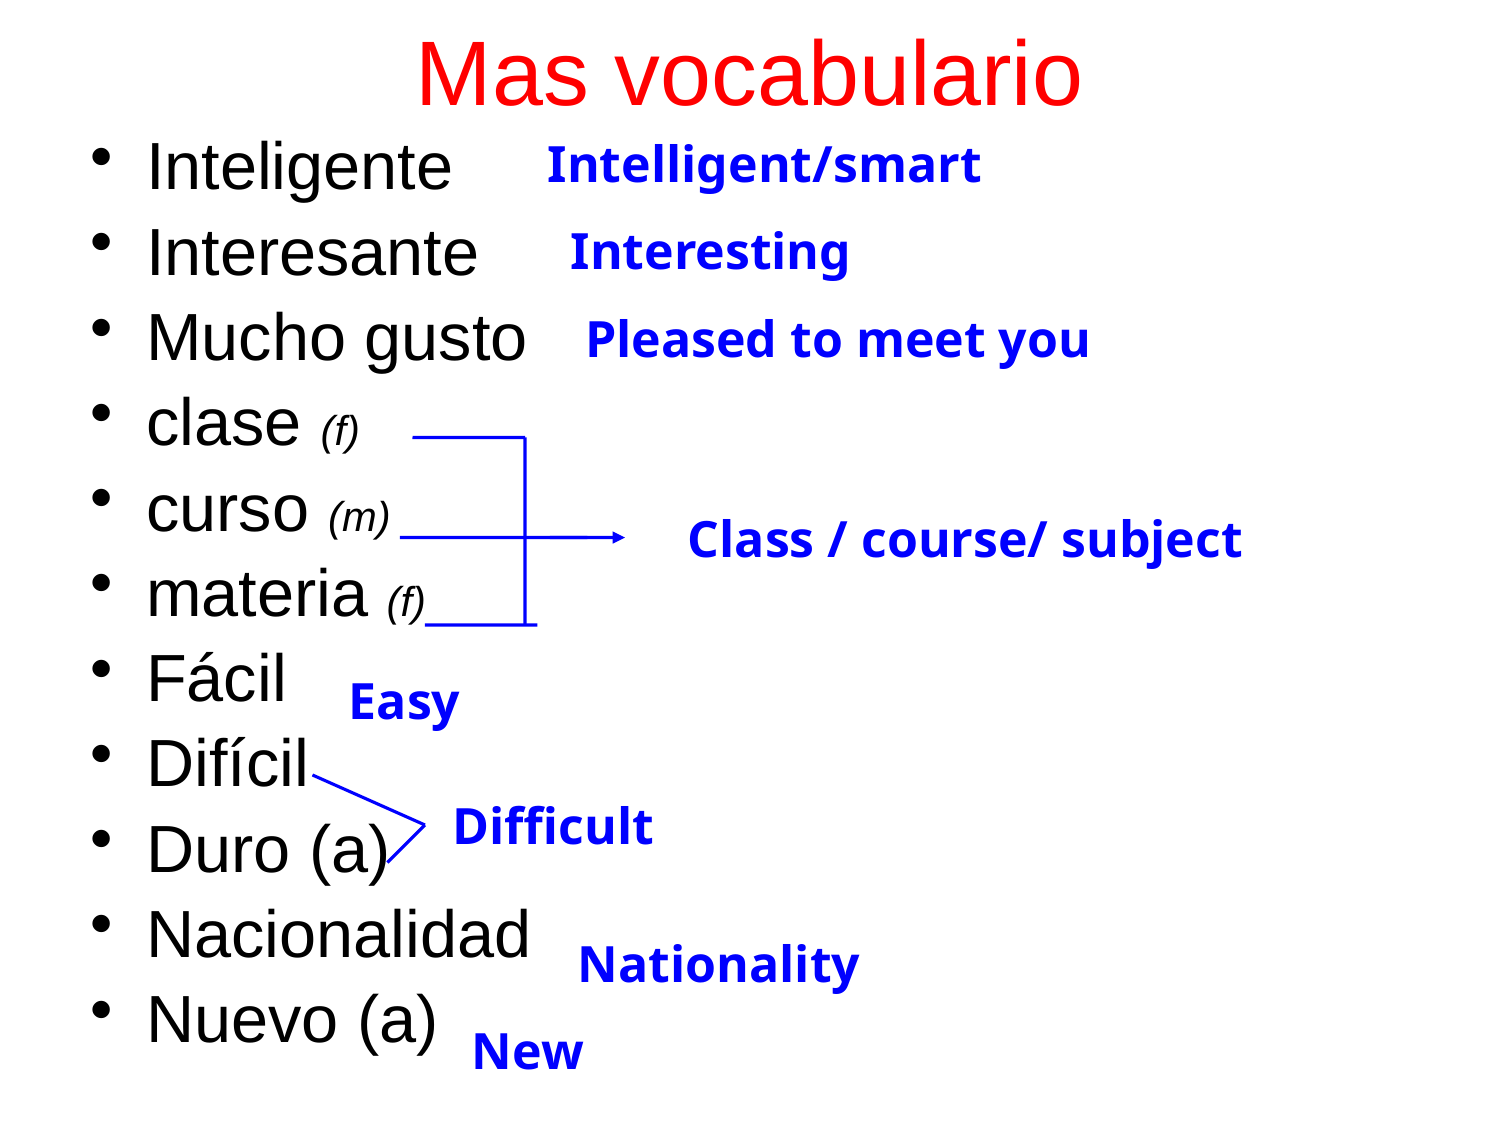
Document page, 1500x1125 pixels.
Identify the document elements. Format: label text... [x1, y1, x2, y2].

text_box Difficult [437, 787, 683, 863]
text_box Intelligent/smart [532, 124, 997, 200]
text_box New [457, 1012, 599, 1088]
text_box Nationality [563, 924, 876, 1000]
text_box [549, 531, 625, 544]
text_box Class / course/ subject [673, 499, 1259, 575]
text_box Interesting [555, 212, 867, 288]
text_box Easy [334, 662, 476, 738]
text_box Pleased to meet you [570, 299, 1107, 375]
list Inteligente Interesante Mucho gusto clase (f) curso (m) materia (f) Fácil Difícil Duro (a) Nacionalidad Nuevo (a) [75, 125, 1425, 1025]
title Mas vocabulario [75, 0, 1425, 125]
